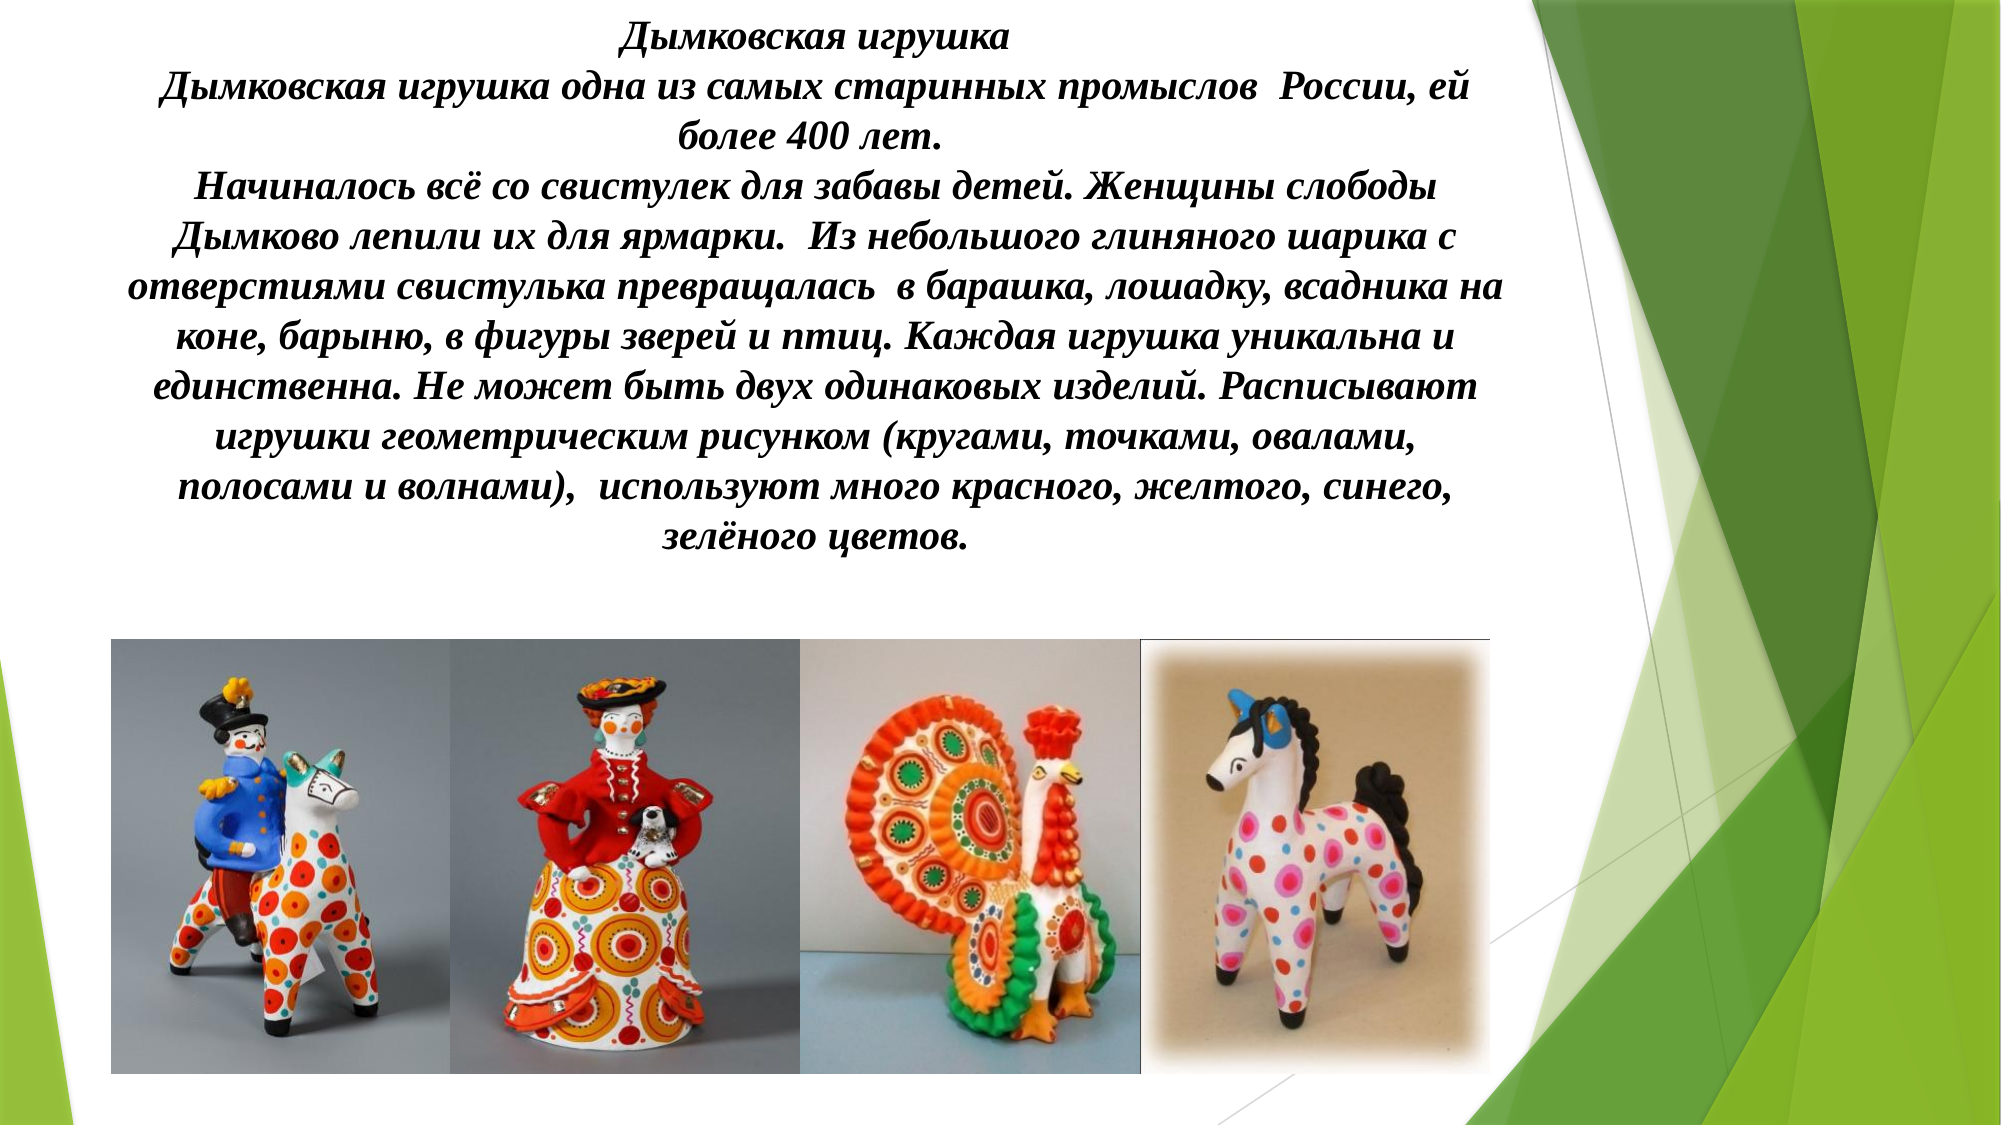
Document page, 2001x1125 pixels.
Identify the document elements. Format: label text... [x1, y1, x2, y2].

title Дымковская игрушка Дымковская игрушка одна из самых старинных промыслов России, ей более 400 лет. Начиналось всё со свистулек для забавы детей. Женщины слободы Дымково лепили их для ярмарки. Из небольшого глиняного шарика с отверстиями свистулька превращалась в барашка, лошадку, всадника на коне, барыню, в фигуры зверей и птиц. Каждая игрушка уникальна и единственна. Не может быть двух одинаковых изделий. Расписывают игрушки геометрическим рисунком (кругами, точками, овалами, полосами и волнами), используют много красного, желтого, синего, зелёного цветов. [111, 0, 1522, 217]
picture [110, 639, 1490, 1074]
